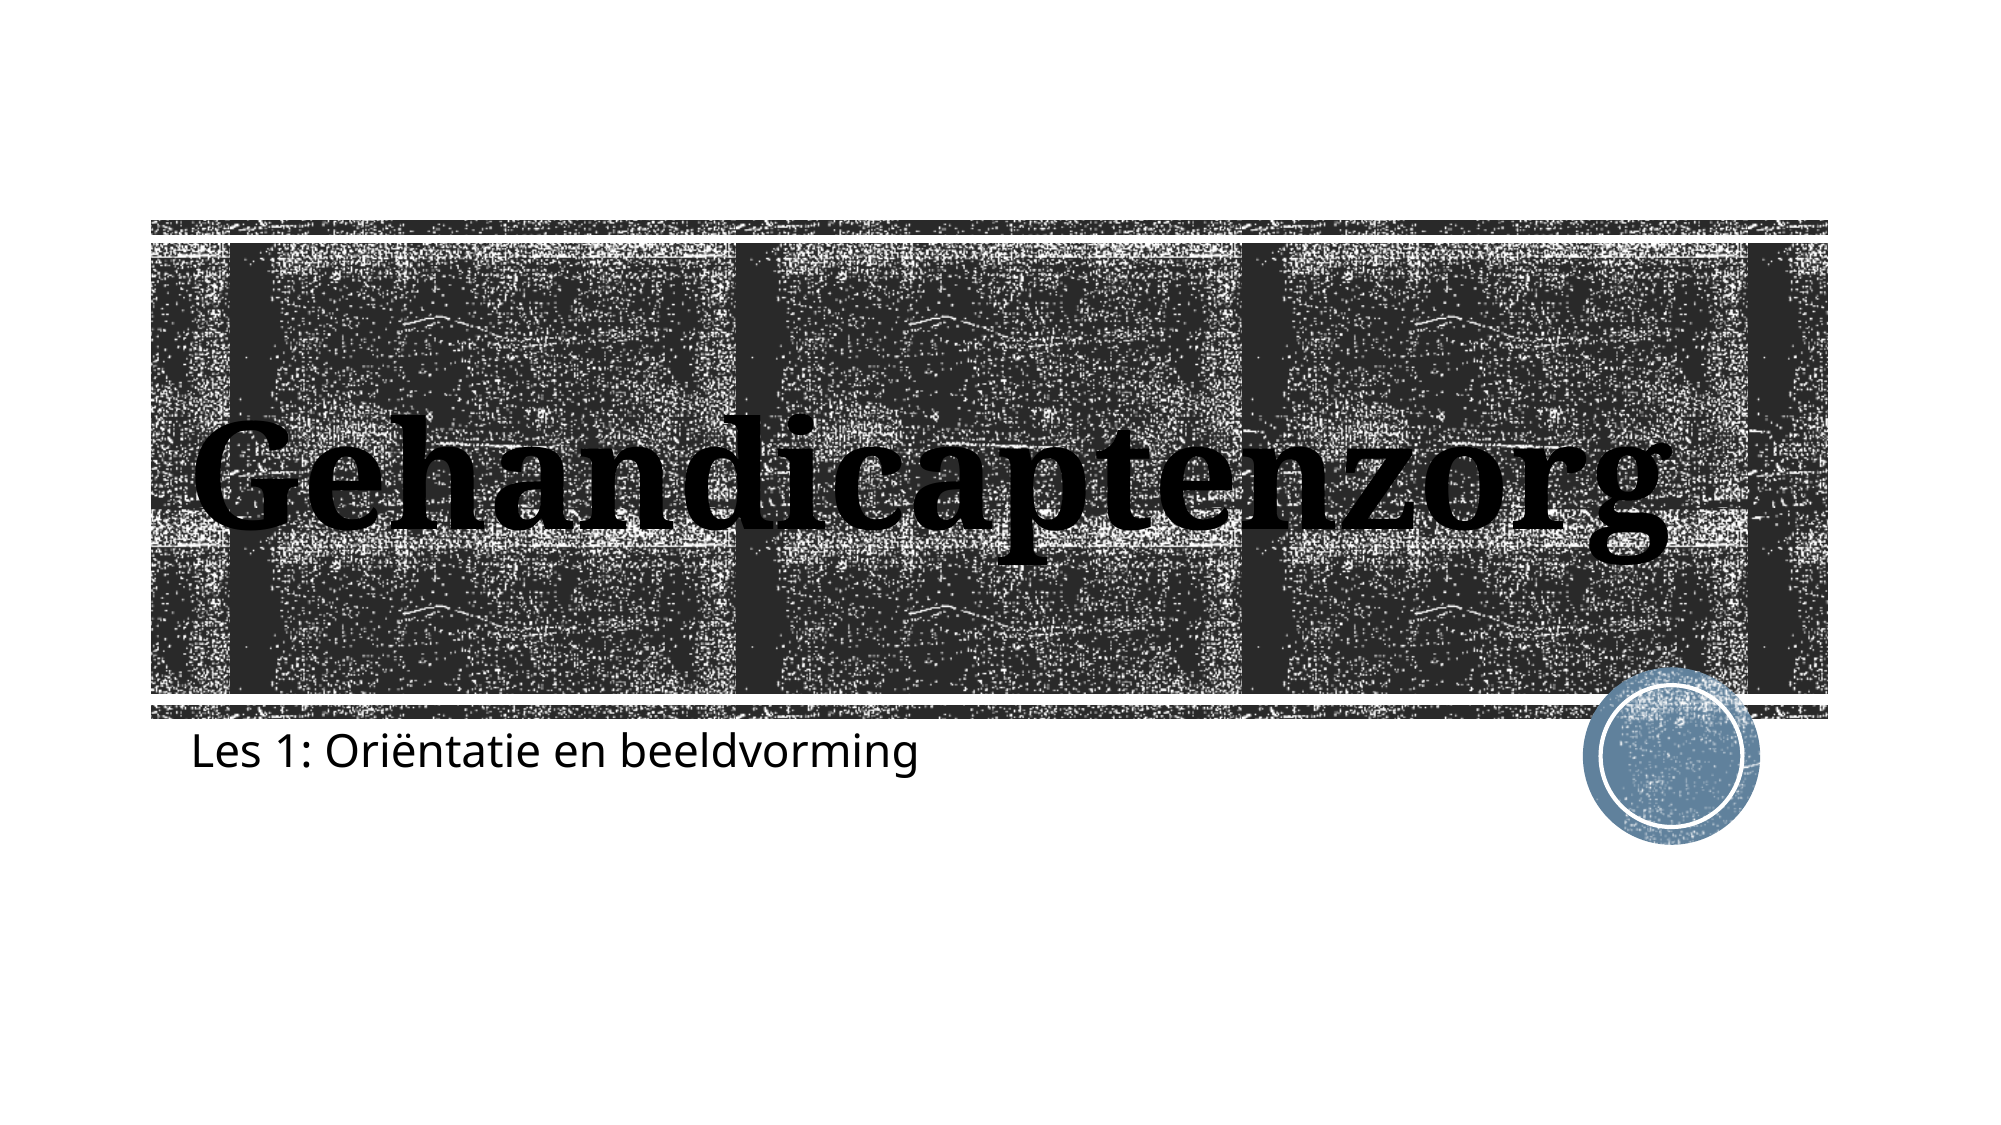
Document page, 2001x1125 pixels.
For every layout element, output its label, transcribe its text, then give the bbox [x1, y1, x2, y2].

subtitle Les 1: Oriëntatie en beeldvorming [175, 720, 1470, 896]
title Gehandicaptenzorg [172, 234, 1808, 733]
